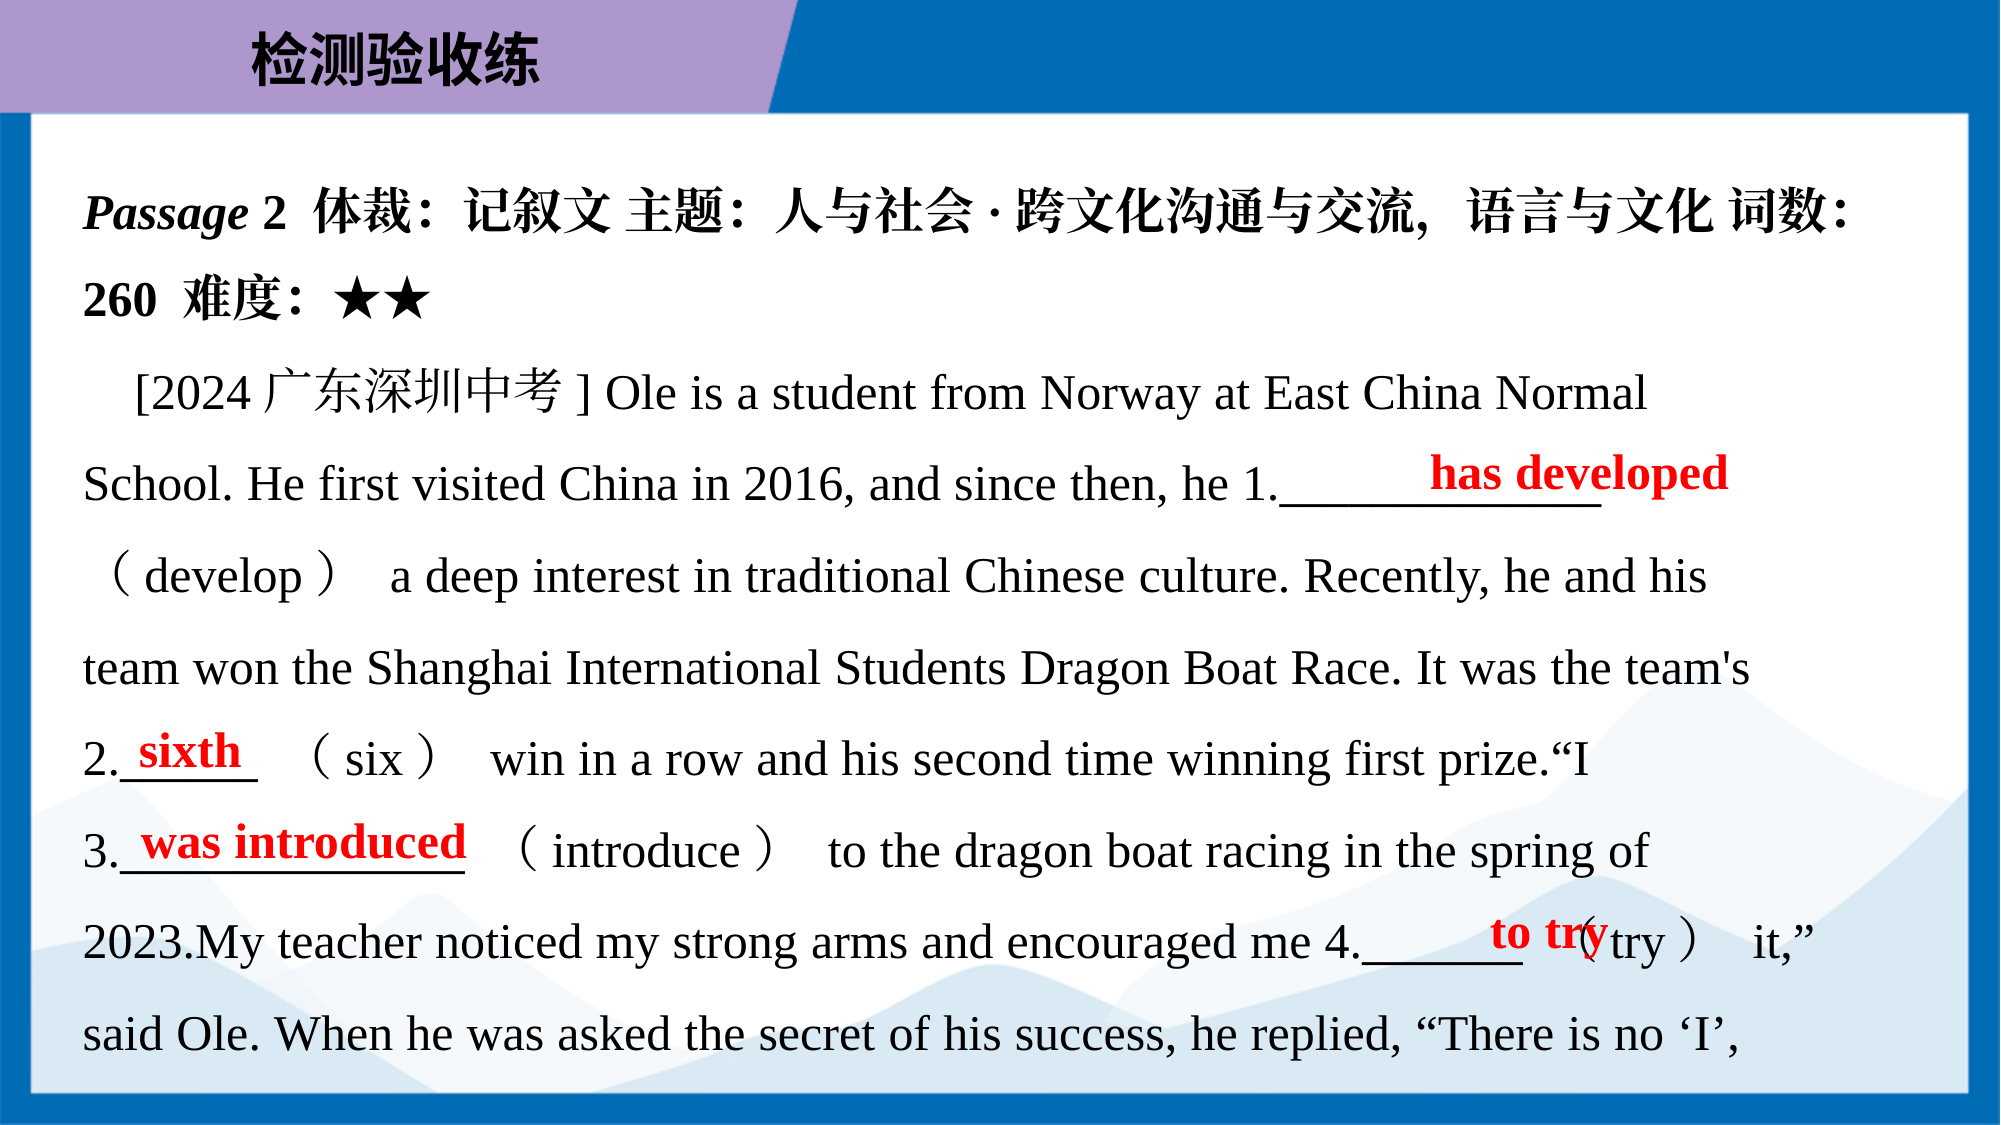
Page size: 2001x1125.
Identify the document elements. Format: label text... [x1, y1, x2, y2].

text_box Passage 2 体裁：记叙文 主题：人与社会·跨文化沟通与交流，语言与文化 词数： 260 难度：★★ [82, 147, 1917, 318]
text_box [2024广东深圳中考] Ole is a student from Norway at East China Normal School. He first visited China in 2016, and since then, he 1.______________ （develop） a deep interest in traditional Chinese culture. Recently, he and his team won the Shanghai International Students Dragon Boat Race. It was the team's 2.______ （six） win in a row and his second time winning first prize.“I 3._______________ （introduce） to the dragon boat racing in the spring of 2023.My teacher noticed my strong arms and encouraged me 4._______ （try） it,” said Ole. When he was asked the secret of his success, he replied, “There is no ‘I’, [82, 327, 1917, 1061]
text_box to try [1465, 870, 1633, 949]
picture [0, 0, 2000, 1125]
text_box has developed [1405, 412, 1754, 491]
text_box was introduced [116, 781, 491, 860]
text_box sixth [120, 689, 260, 769]
